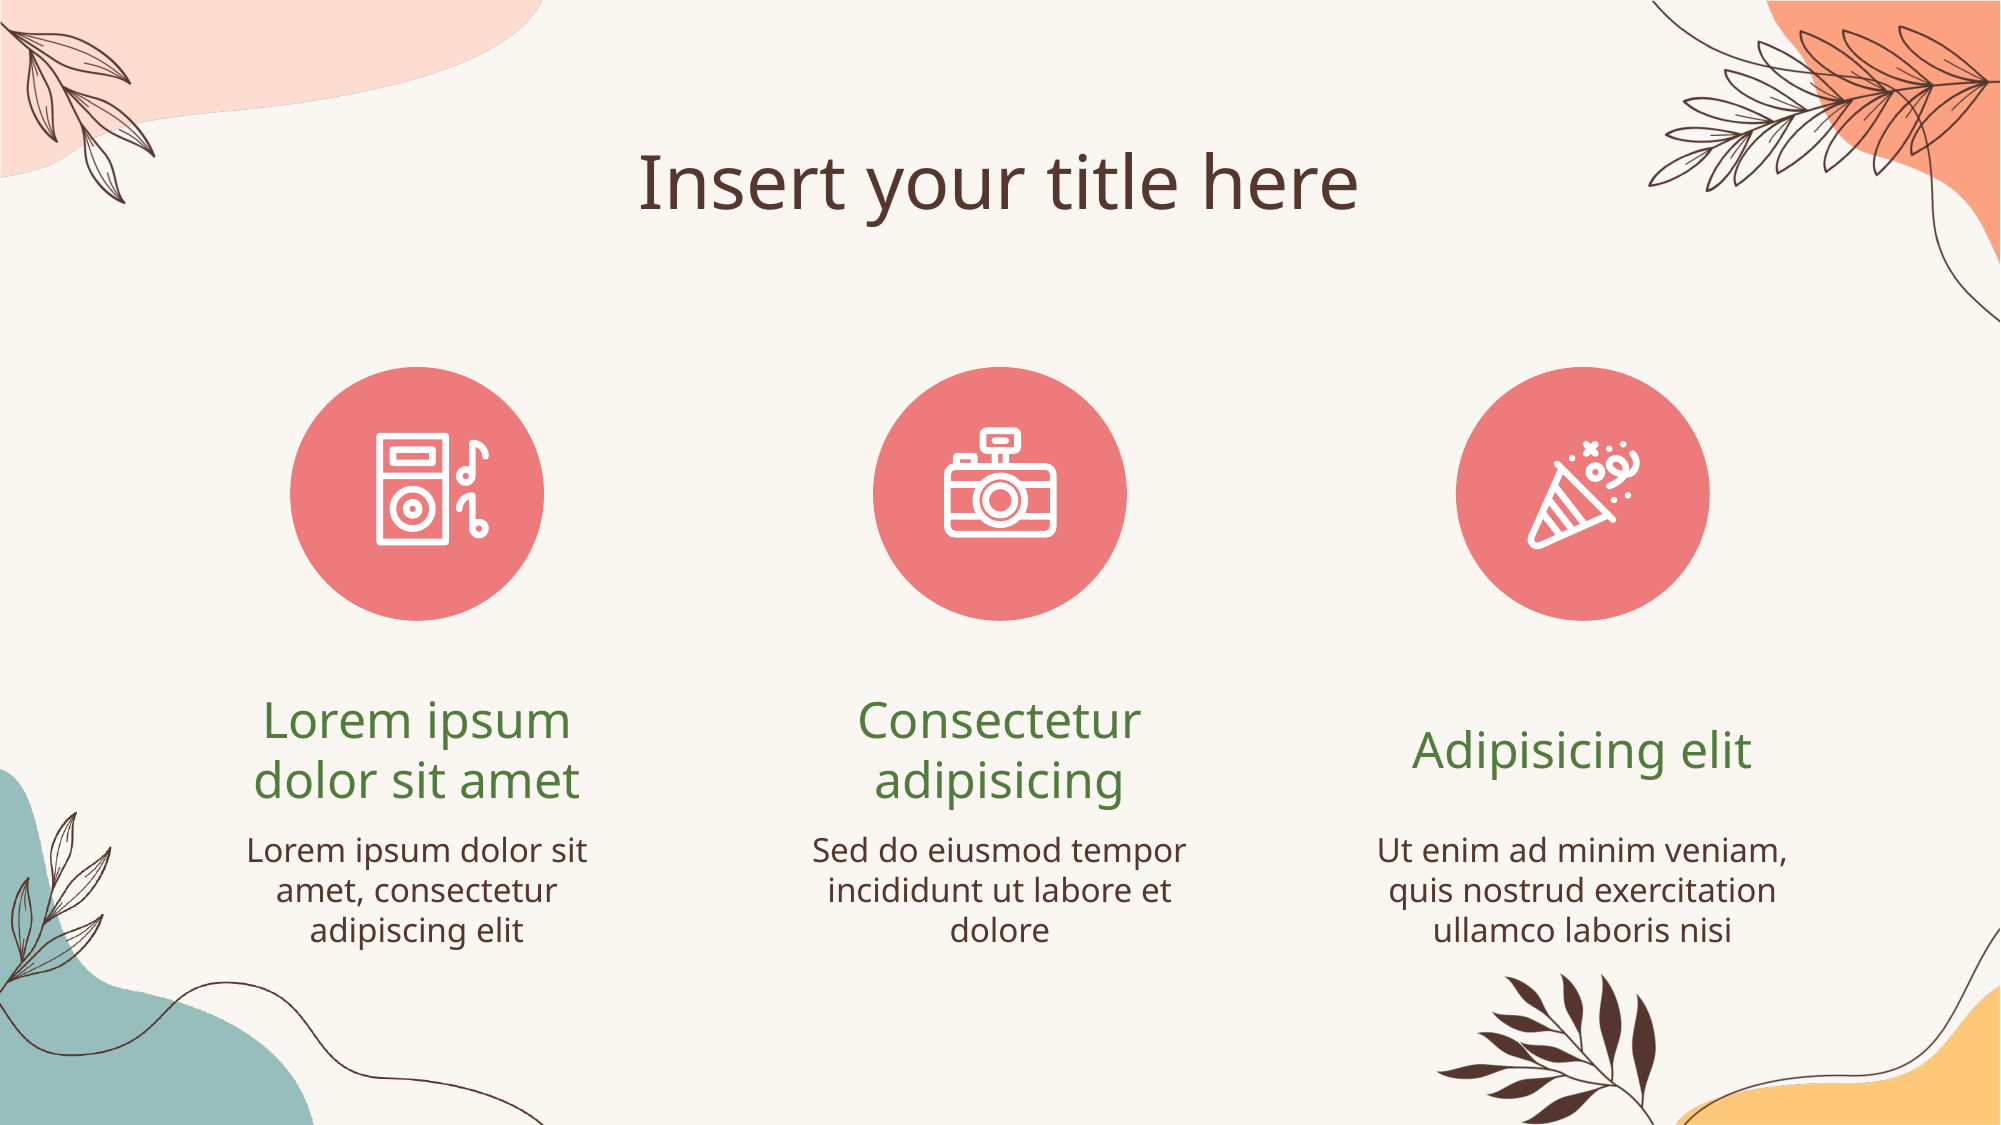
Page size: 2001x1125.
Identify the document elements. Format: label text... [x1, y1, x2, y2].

picture [1437, 928, 1999, 1124]
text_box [374, 430, 491, 547]
text_box Sed do eiusmod tempor incididunt ut labore et dolore [778, 821, 1222, 956]
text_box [942, 425, 1058, 539]
text_box Lorem ipsum dolor sit amet [195, 680, 639, 816]
text_box Adipisicing elit [1360, 710, 1805, 786]
text_box [873, 366, 1127, 621]
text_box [1525, 438, 1641, 549]
picture [1649, 26, 2000, 323]
text_box Ut enim ad minim veniam, quis nostrud exercitation ullamco laboris nisi [1360, 821, 1805, 956]
text_box Consectetur adipisicing [778, 680, 1222, 816]
picture [1652, 1, 2000, 25]
text_box Lorem ipsum dolor sit amet, consectetur adipiscing elit [195, 821, 639, 956]
picture [1, 0, 541, 204]
text_box [1455, 366, 1710, 621]
text_box [290, 366, 544, 621]
text_box Insert your title here [430, 127, 1570, 233]
picture [0, 769, 544, 1125]
